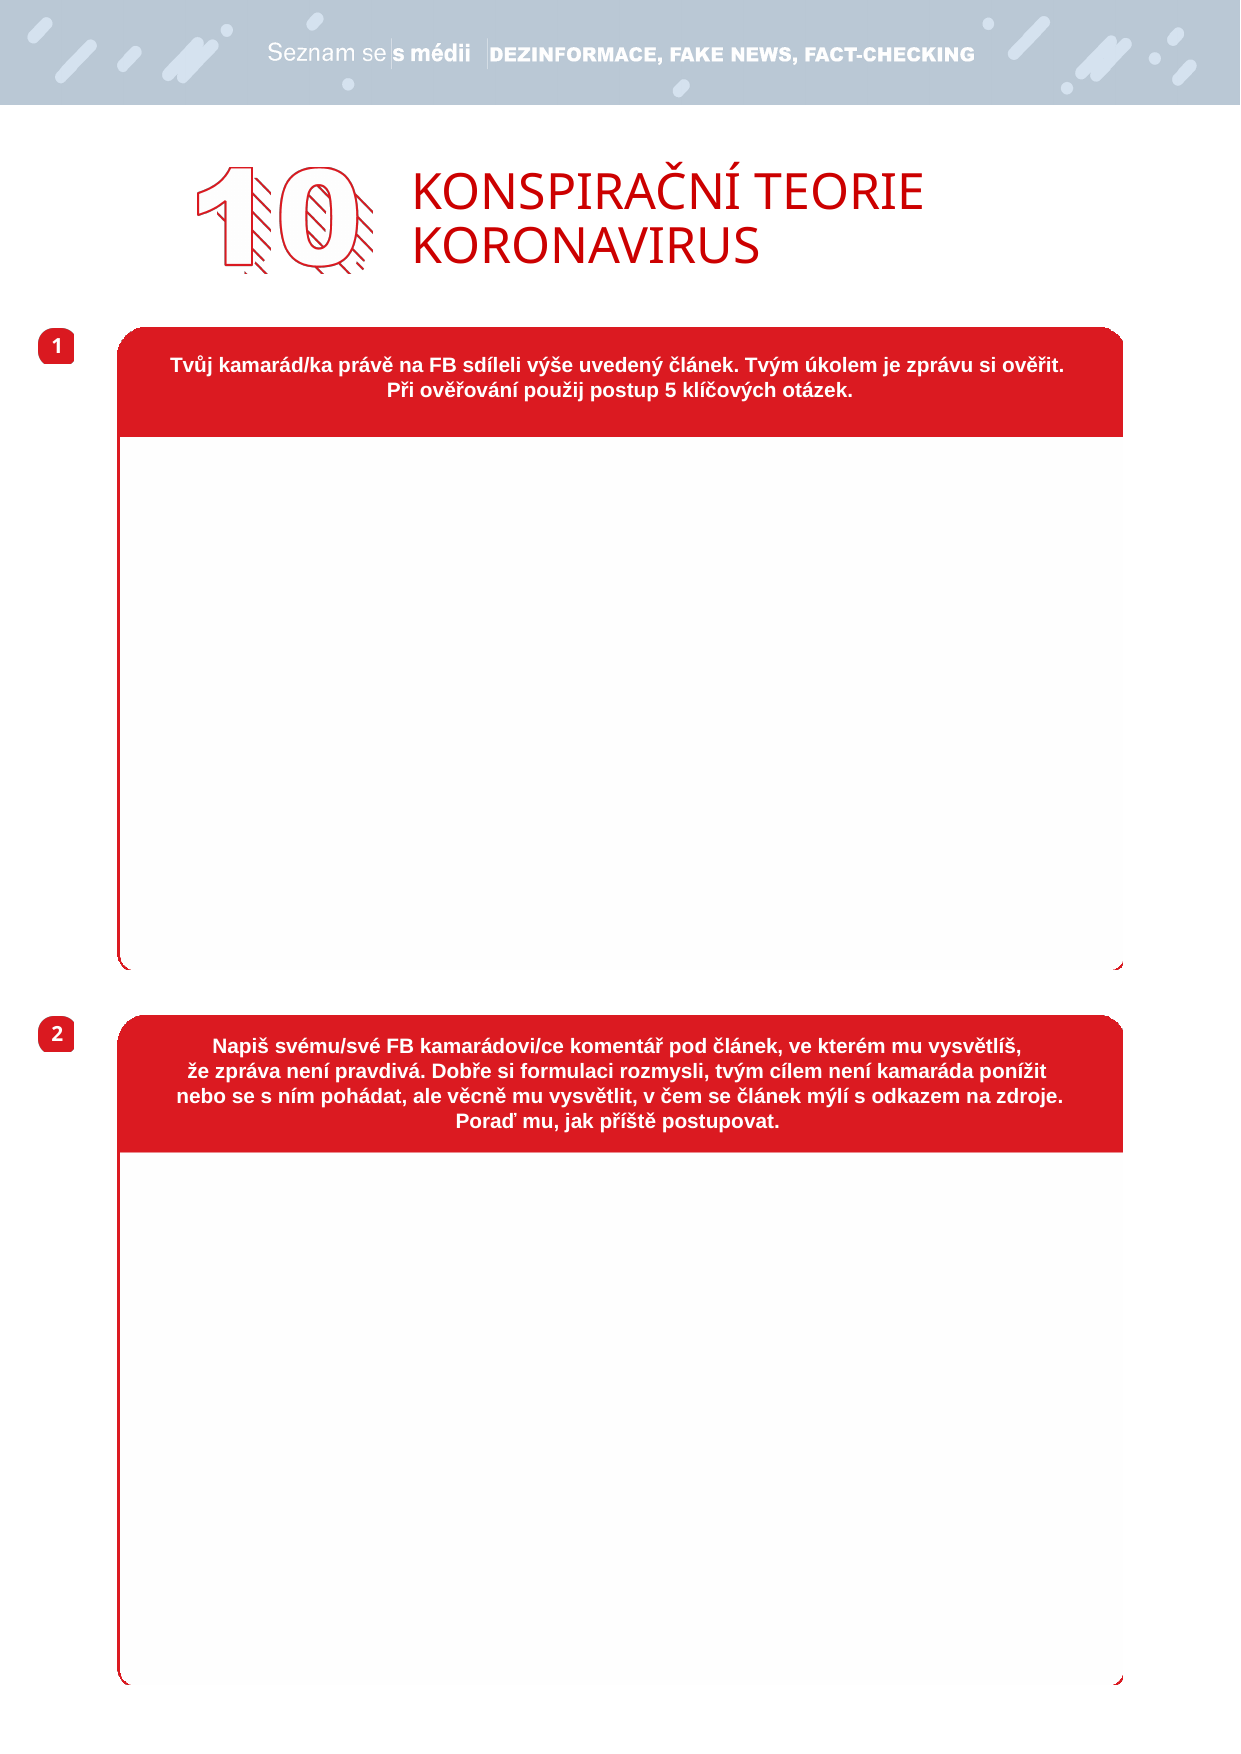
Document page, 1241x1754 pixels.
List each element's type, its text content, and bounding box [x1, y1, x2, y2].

picture [117, 327, 1123, 970]
picture [197, 166, 373, 274]
picture [117, 1015, 1123, 1685]
picture [0, 0, 1240, 105]
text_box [35, 1015, 77, 1057]
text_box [35, 327, 77, 369]
text_box KONSPIRAČNÍ TEORIE KORONAVIRUS [396, 152, 1048, 282]
